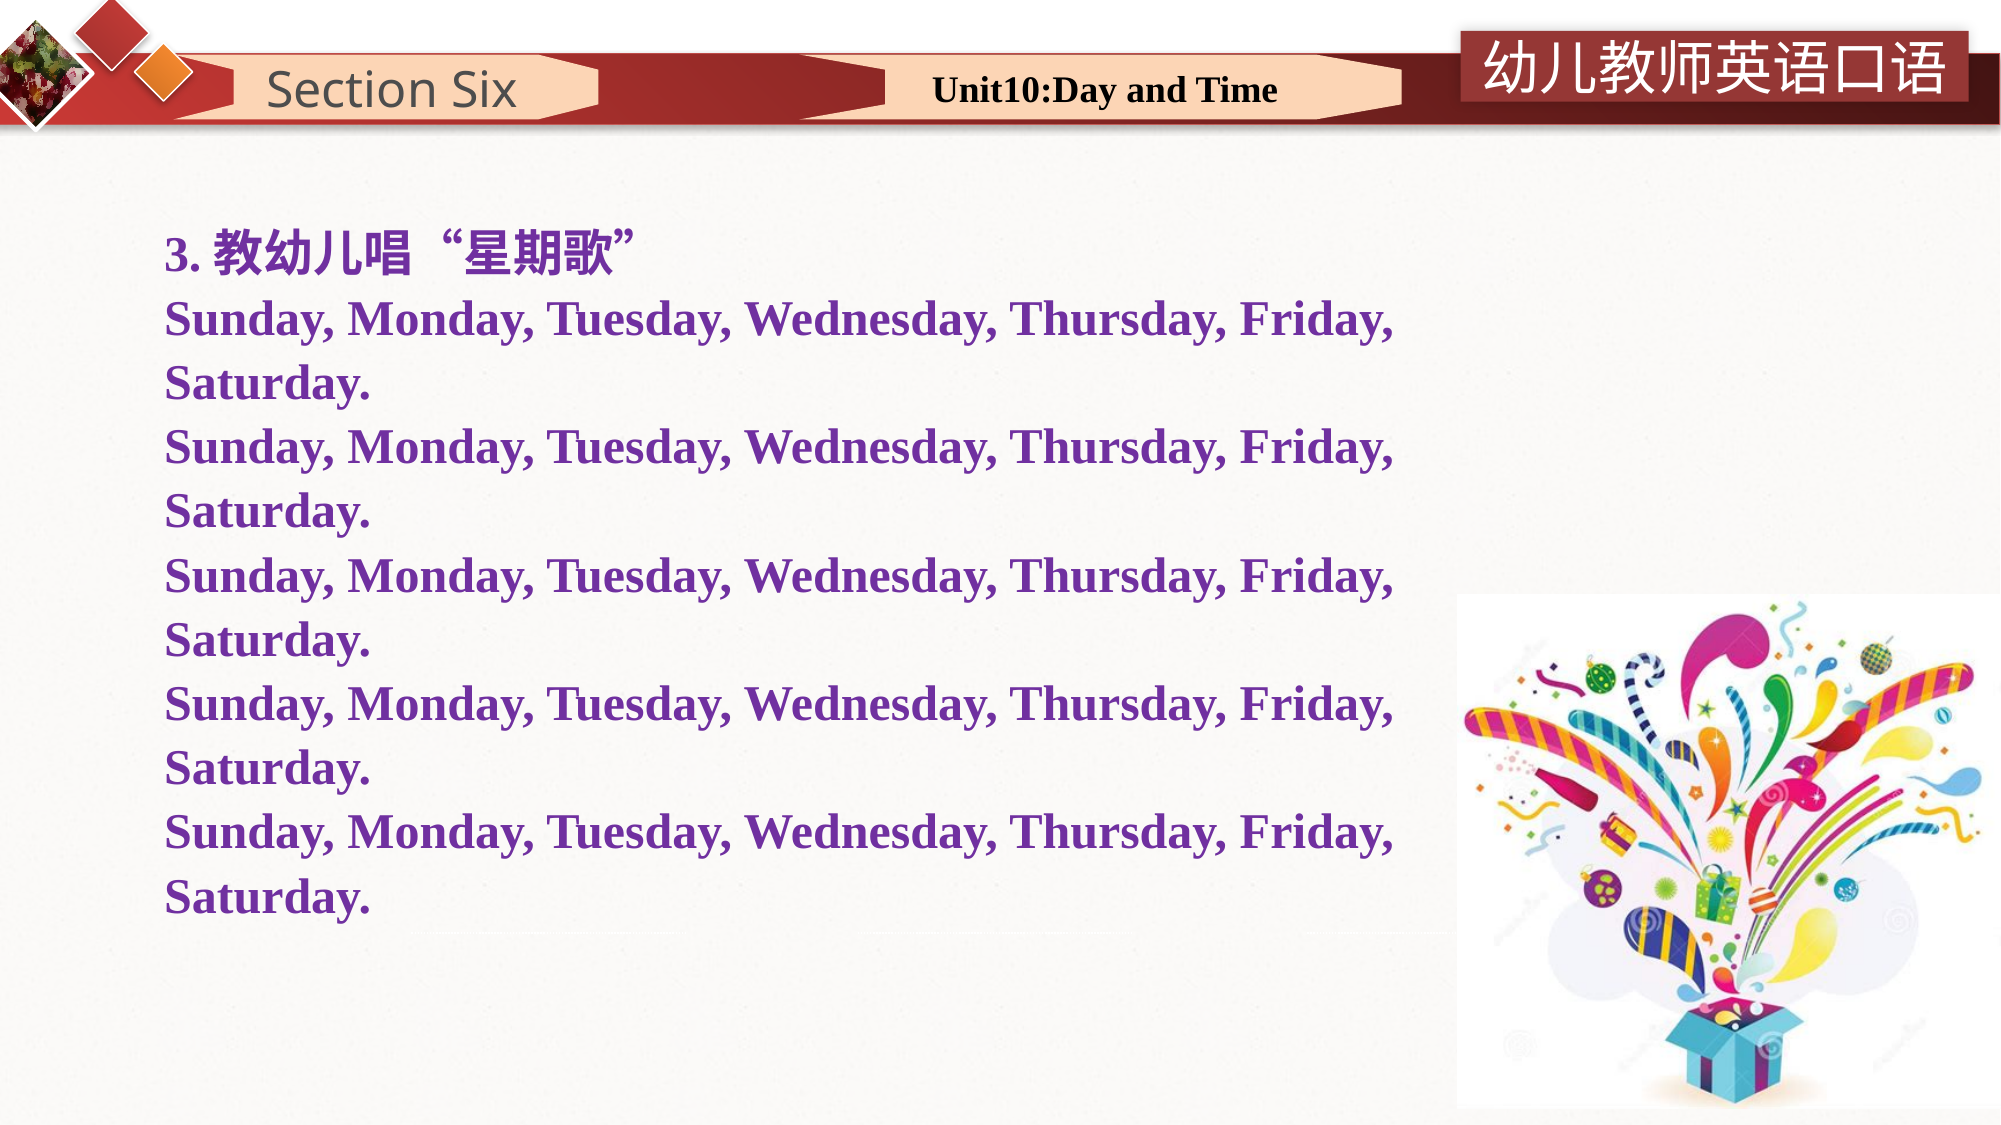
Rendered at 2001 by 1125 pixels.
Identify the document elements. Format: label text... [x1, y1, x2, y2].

picture [1456, 594, 2001, 1109]
text_box Unit10:Day and Time [797, 52, 1404, 122]
picture [0, 21, 88, 126]
text_box Section Six [171, 52, 601, 122]
text_box 3.教幼儿唱“星期歌” Sunday, Monday, Tuesday, Wednesday, Thursday, Friday, Saturday. Sunday, Monday, Tuesday, Wednesday, Thursday, Friday, Saturday. Sunday, Monday, Tuesday, Wednesday, Thursday, Friday, Saturday. Sunday, Monday, Tuesday, Wednesday, Thursday, Friday, Saturday. Sunday, Monday, Tuesday, Wednesday, Thursday, Friday, Saturday. [144, 207, 1488, 991]
